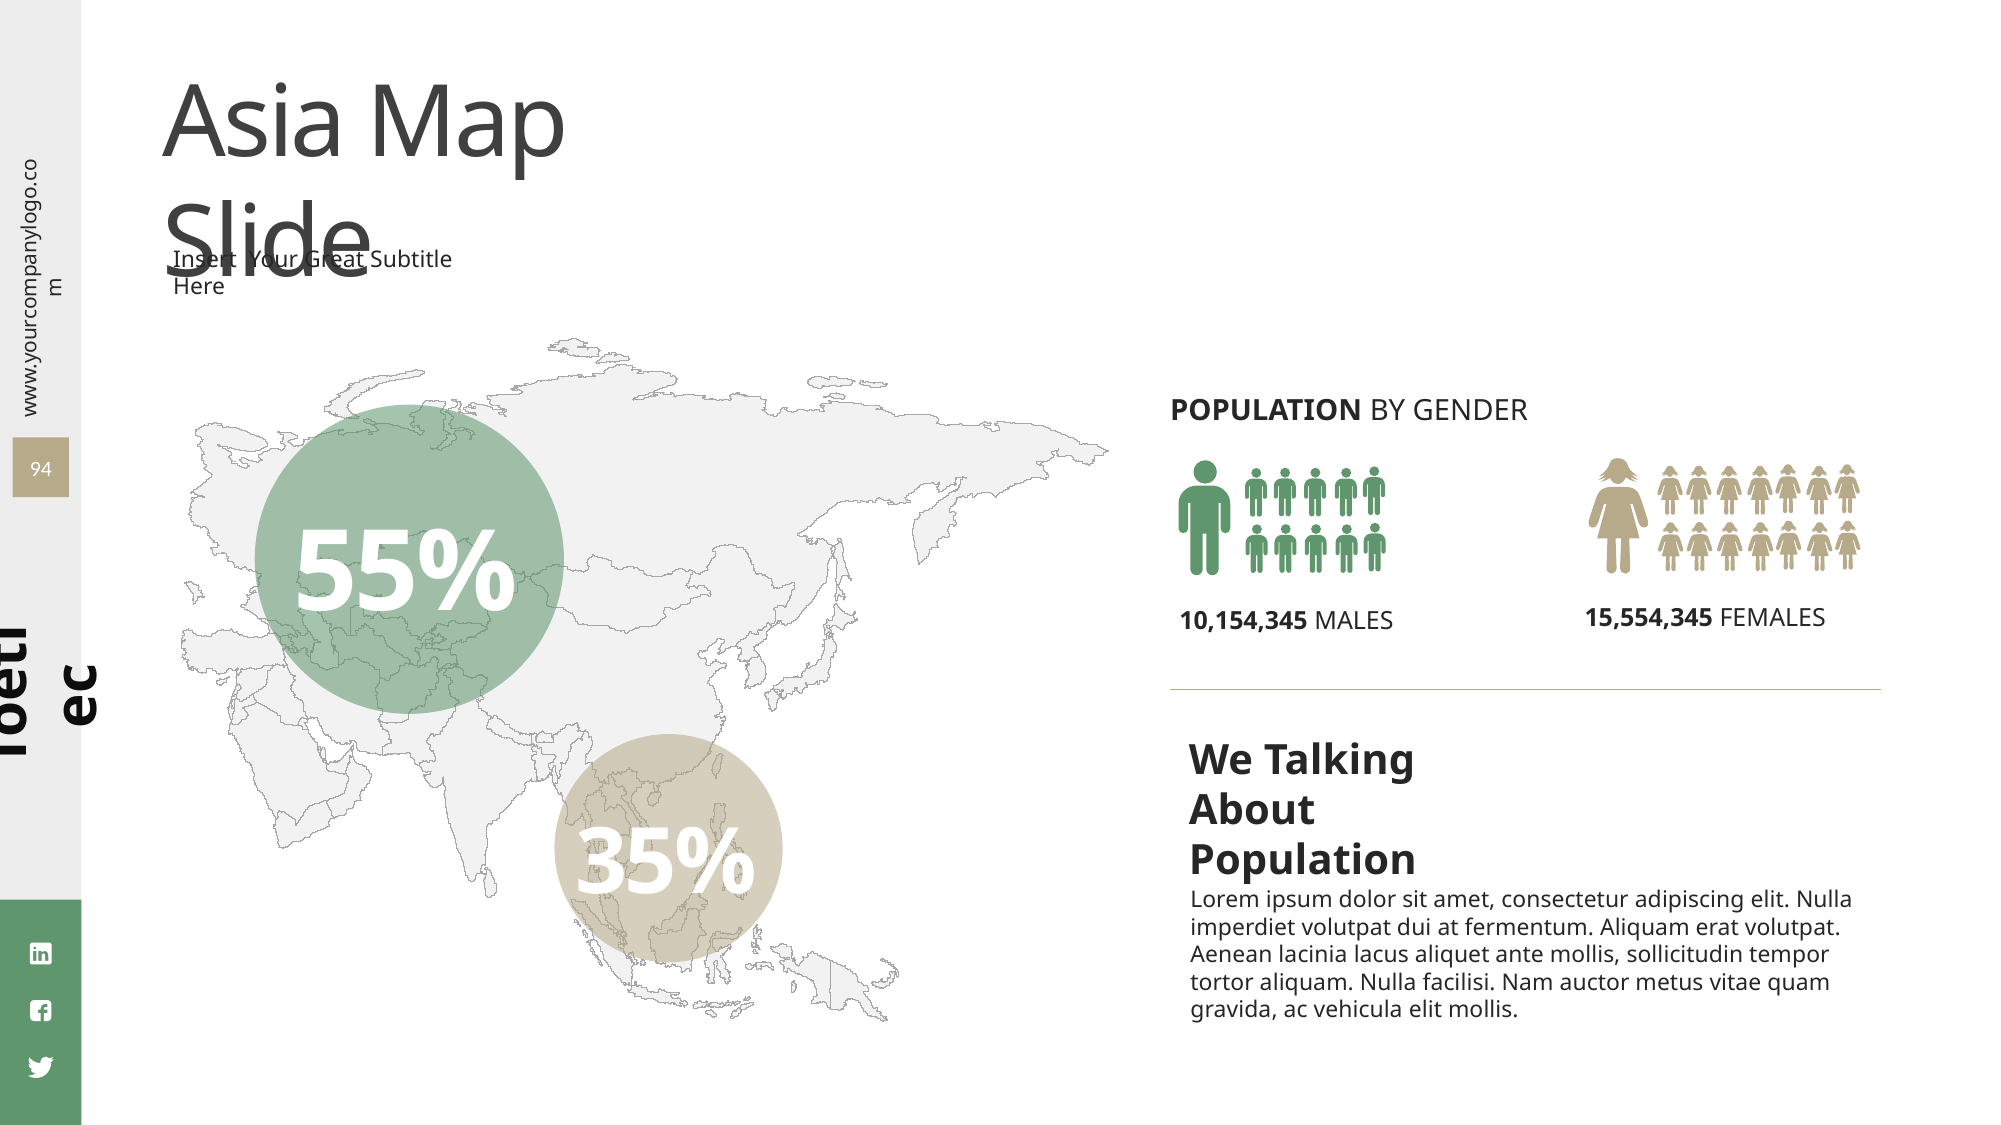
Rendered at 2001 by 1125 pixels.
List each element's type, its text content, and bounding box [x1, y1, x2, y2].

text_box Lorem ipsum dolor sit amet, consectetur adipiscing elit. Nulla imperdiet volutpat dui at fermentum. Aliquam erat volutpat. Aenean lacinia lacus aliquet ante mollis, sollicitudin tempor tortor aliquam. Nulla facilisi. Nam auctor metus vitae quam gravida, ac vehicula elit mollis. [1175, 877, 1882, 1030]
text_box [1178, 460, 1386, 576]
text_box Insert Your Great Subtitle Here [158, 237, 512, 307]
slide_number 94 [12, 437, 69, 498]
text_box Asia Map Slide [147, 116, 677, 236]
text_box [1588, 458, 1861, 574]
text_box 10,154,345 MALES [1164, 596, 1409, 642]
text_box POPULATION BY GENDER [1155, 383, 1544, 434]
text_box 15,554,345 FEMALES [1569, 594, 1842, 640]
text_box We Talking About Population [1174, 743, 1547, 872]
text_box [181, 338, 1109, 1021]
